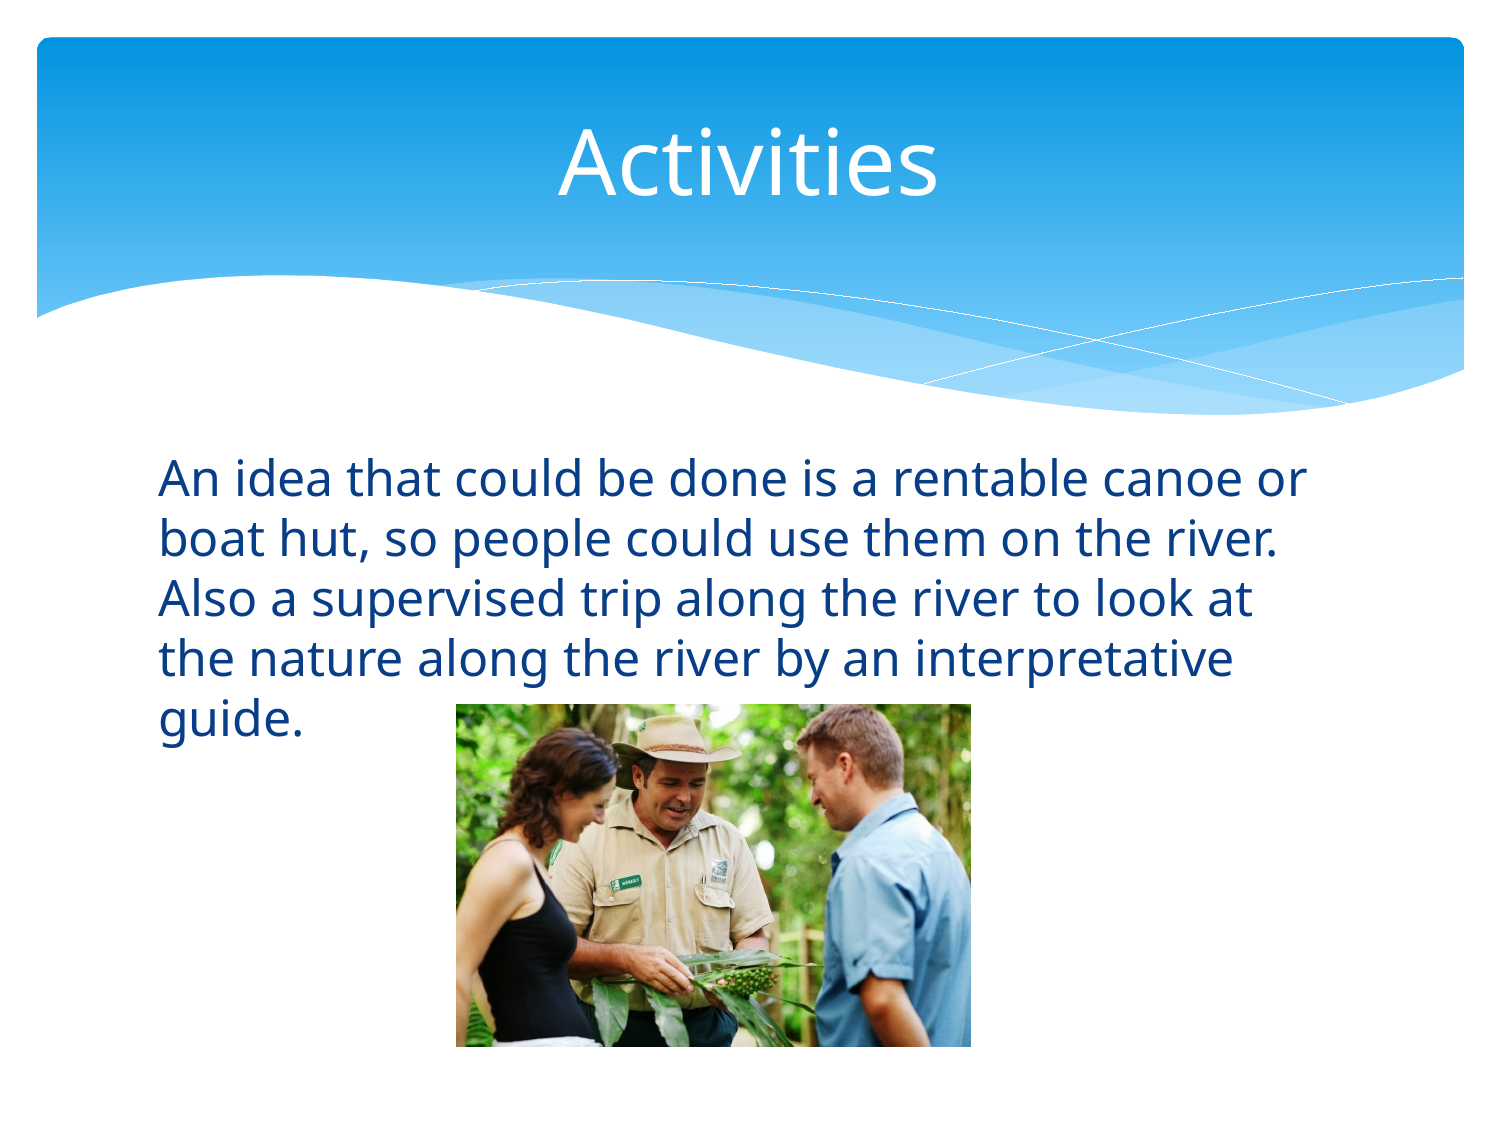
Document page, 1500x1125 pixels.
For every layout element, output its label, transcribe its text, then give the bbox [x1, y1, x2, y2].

picture [456, 703, 971, 1047]
list An idea that could be done is a rentable canoe or boat hut, so people could use them on the river. Also a supervised trip along the river to look at the nature along the river by an interpretative guide. [143, 438, 1359, 1005]
title Activities [75, 55, 1425, 261]
